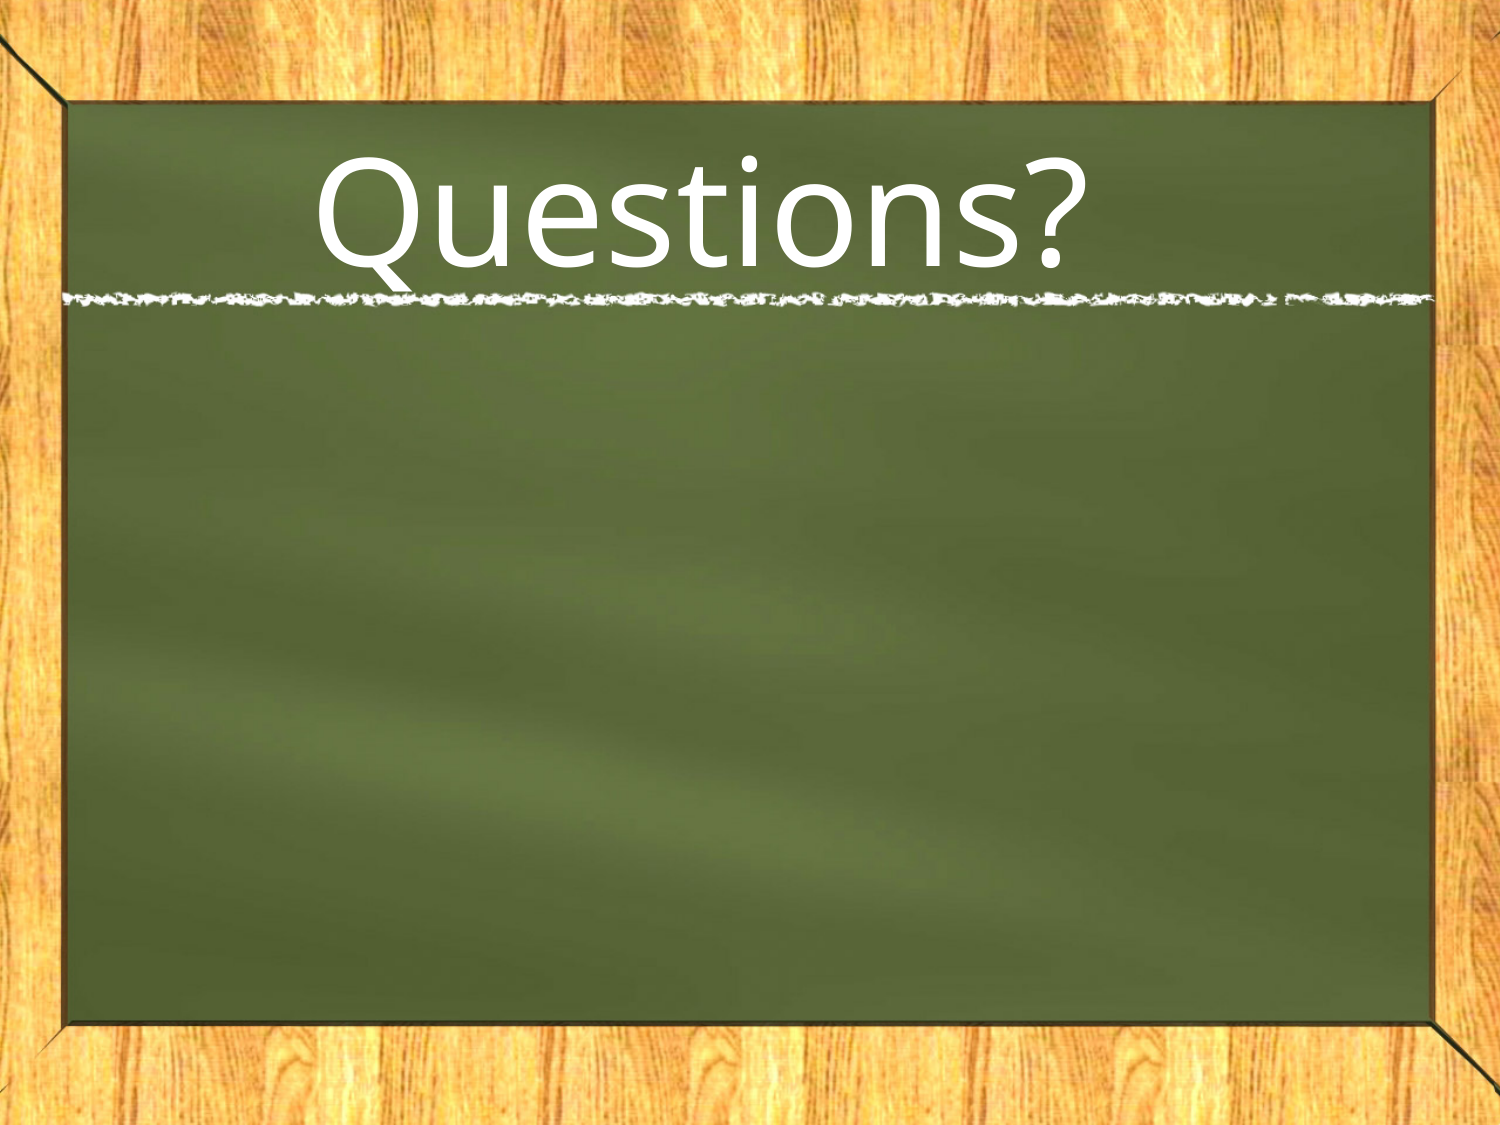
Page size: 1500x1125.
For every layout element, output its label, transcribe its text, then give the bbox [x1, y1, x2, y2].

picture [0, 0, 1500, 1125]
title Questions? [112, 112, 1288, 301]
